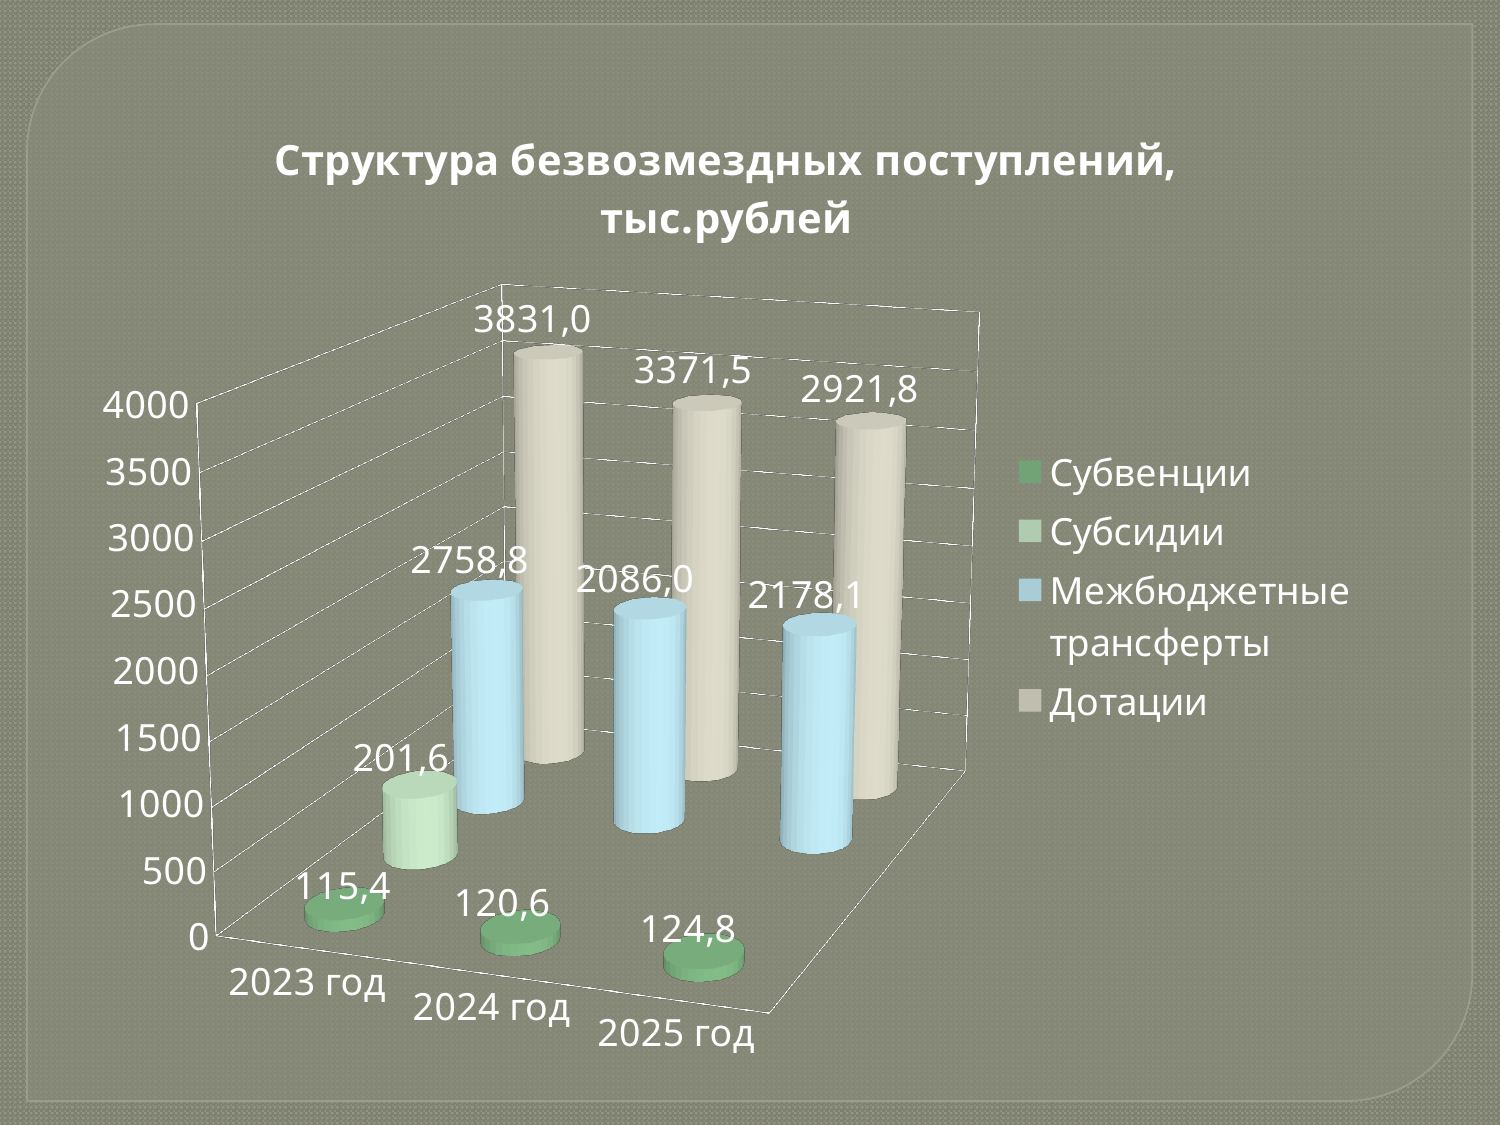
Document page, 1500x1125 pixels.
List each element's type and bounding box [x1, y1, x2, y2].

chart [76, 89, 1377, 1083]
